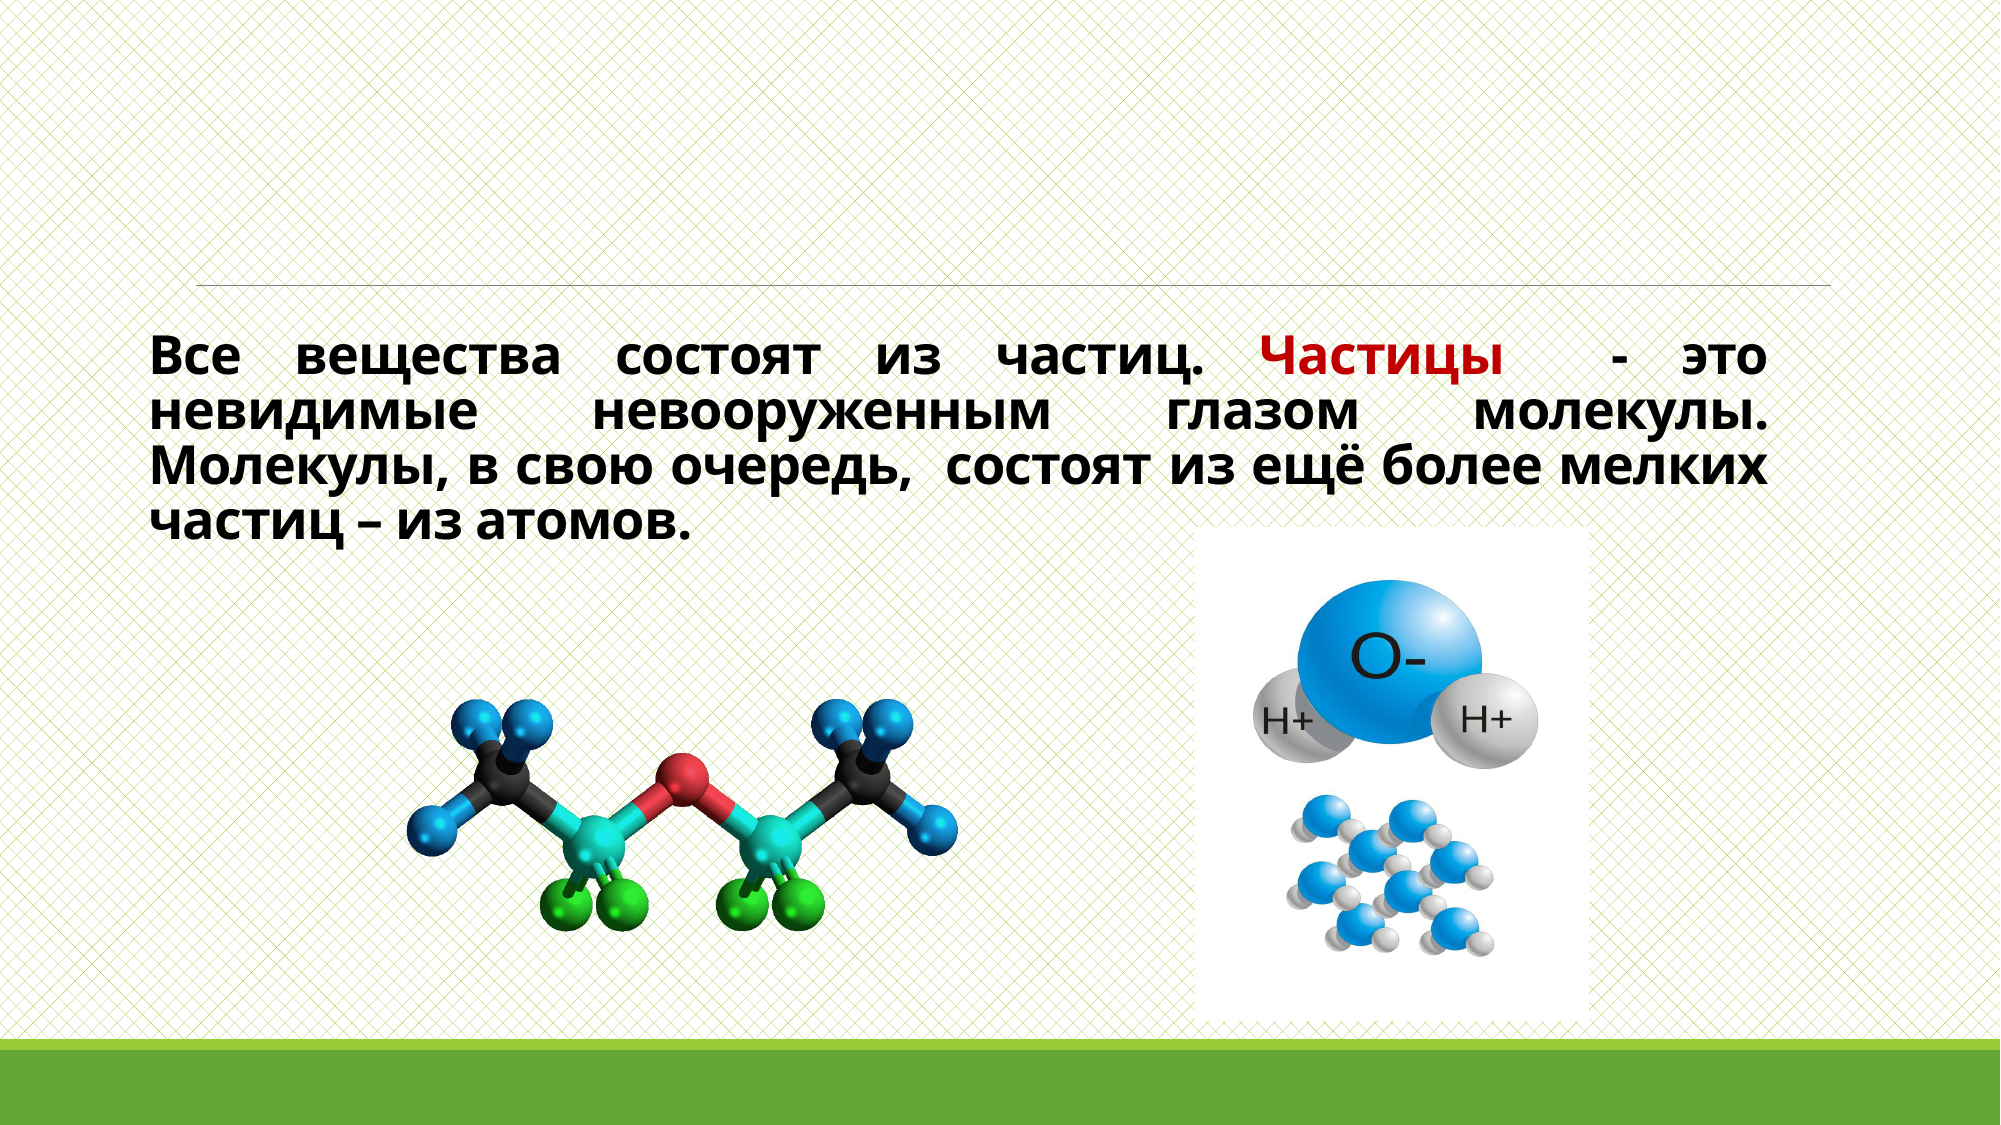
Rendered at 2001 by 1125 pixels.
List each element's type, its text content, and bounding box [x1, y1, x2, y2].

picture [1195, 527, 1589, 1021]
title Все вещества состоят из частиц. Частицы - это невидимые невооруженным глазом молекулы. Молекулы, в свою очередь, состоят из ещё более мелких частиц – из атомов. [133, 320, 1784, 558]
picture [392, 682, 972, 949]
